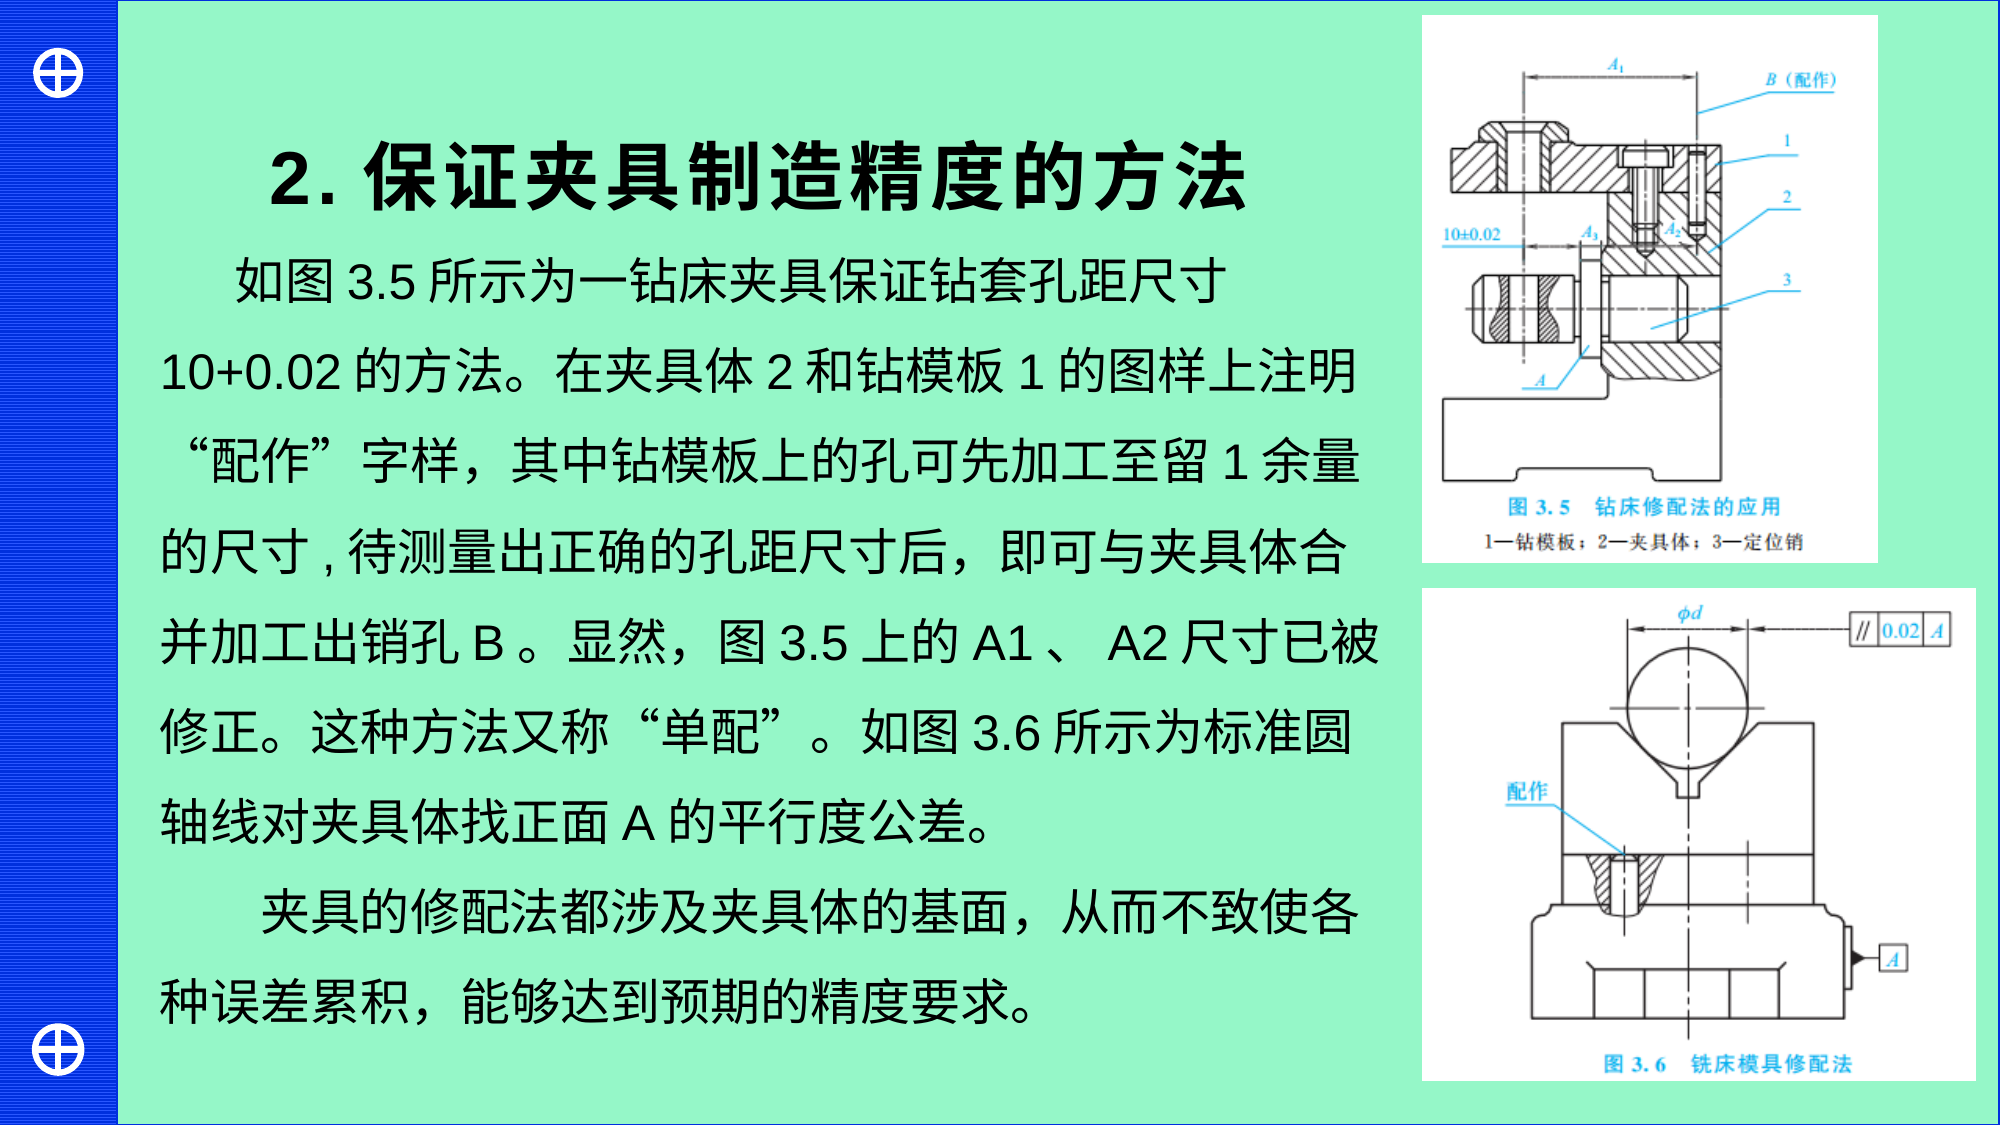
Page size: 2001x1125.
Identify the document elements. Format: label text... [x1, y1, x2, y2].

text_box 2.保证夹具制造精度的方法 [173, 106, 1422, 228]
text_box 如图3.5所示为一钻床夹具保证钻套孔距尺寸10+0.02的方法。在夹具体2和钻模板1的图样上注明“配作”字样，其中钻模板上的孔可先加工至留1余量的尺寸,待测量出正确的孔距尺寸后，即可与夹具体合并加工出销孔B。显然，图3.5上的A1、A2尺寸已被修正。这种方法又称“单配”。如图3.6所示为标准圆轴线对夹具体找正面A的平行度公差。 夹具的修配法都涉及夹具体的基面，从而不致使各种误差累积，能够达到预期的精度要求。 [145, 212, 1396, 1038]
picture [1422, 15, 1878, 563]
picture [1422, 588, 1976, 1081]
